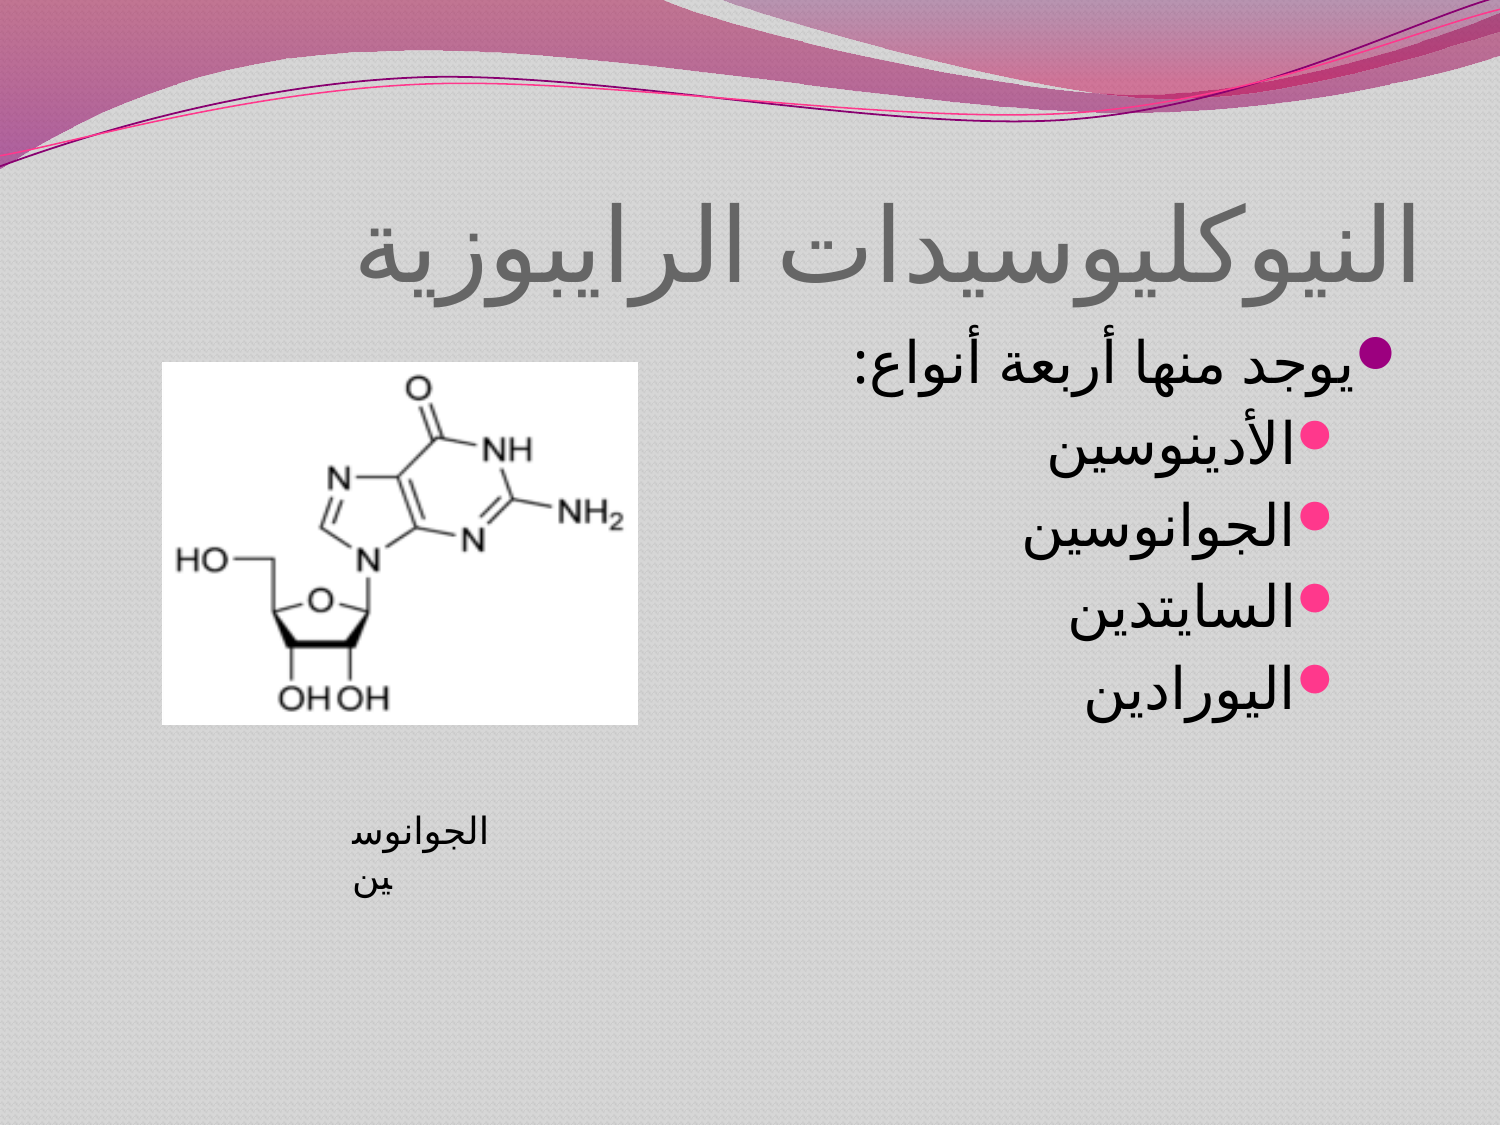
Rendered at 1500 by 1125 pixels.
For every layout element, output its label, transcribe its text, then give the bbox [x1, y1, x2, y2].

text_box الجوانوسين [337, 799, 513, 905]
title النيوكليوسيدات الرايبوزية [75, 115, 1425, 303]
list يوجد منها أربعة أنواع: الأدينوسين الجوانوسين السايتدين اليورادين [75, 317, 1425, 1038]
picture [162, 362, 638, 726]
